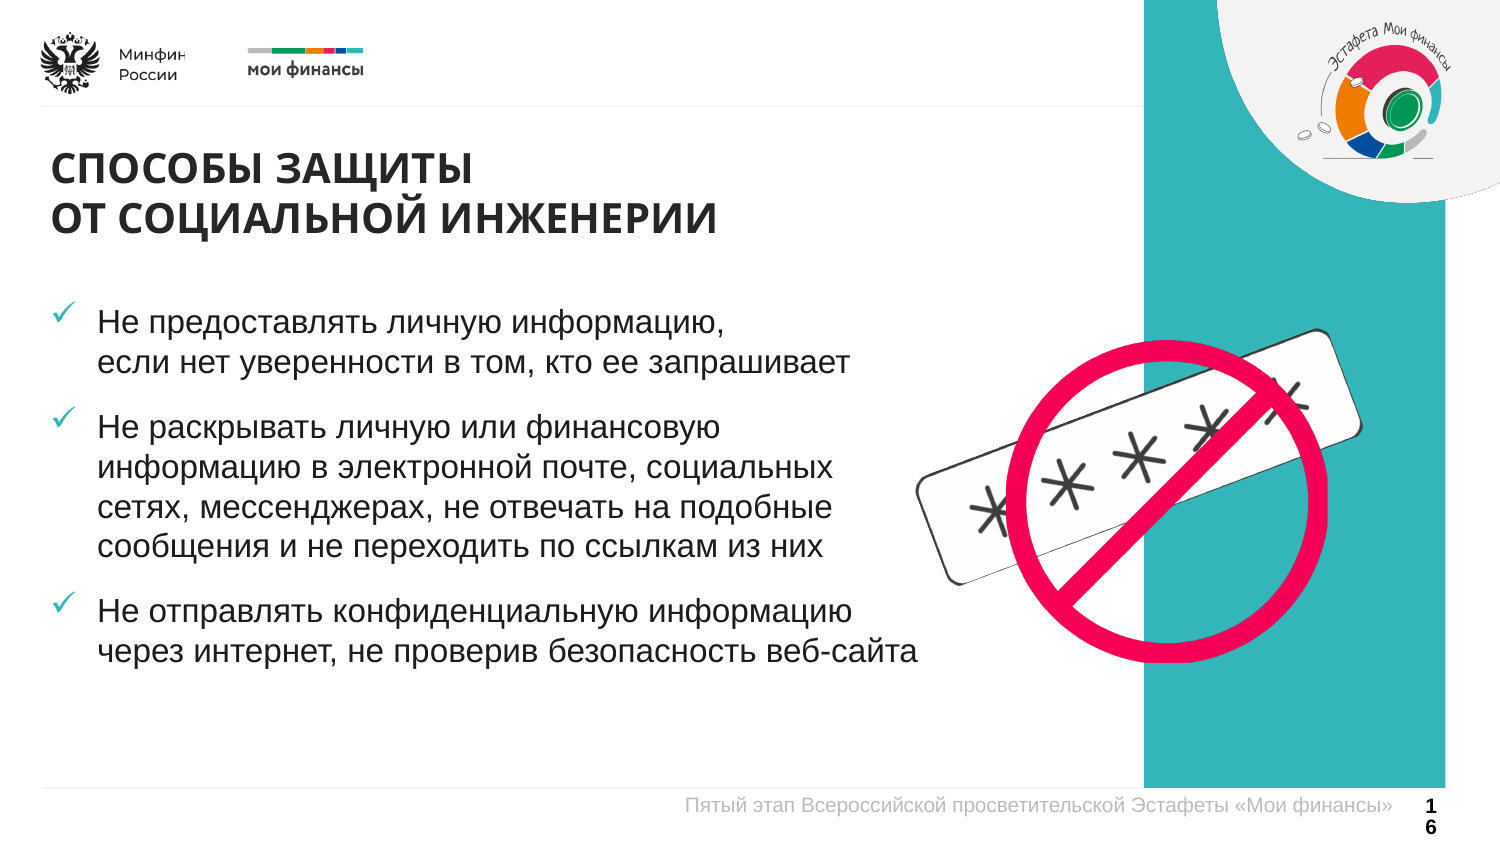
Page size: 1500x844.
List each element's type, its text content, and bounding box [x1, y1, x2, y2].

picture [916, 340, 1360, 663]
text_box Не предоставлять личную информацию, если нет уверенности в том, кто ее запрашивает Не раскрывать личную или финансовую информацию в электронной почте, социальных сетях, мессенджерах, не отвечать на подобные сообщения и не переходить по ссылкам из них Не отправлять конфиденциальную информацию через интернет, не проверив безопасность веб-сайта [50, 300, 929, 686]
slide_number 16 [1416, 783, 1447, 827]
text_box [1143, 0, 1446, 788]
title СПОСОБЫ ЗАЩИТЫ ОТ СОЦИАЛЬНОЙ ИНЖЕНЕРИИ [50, 142, 1067, 247]
picture [1215, 0, 1500, 203]
